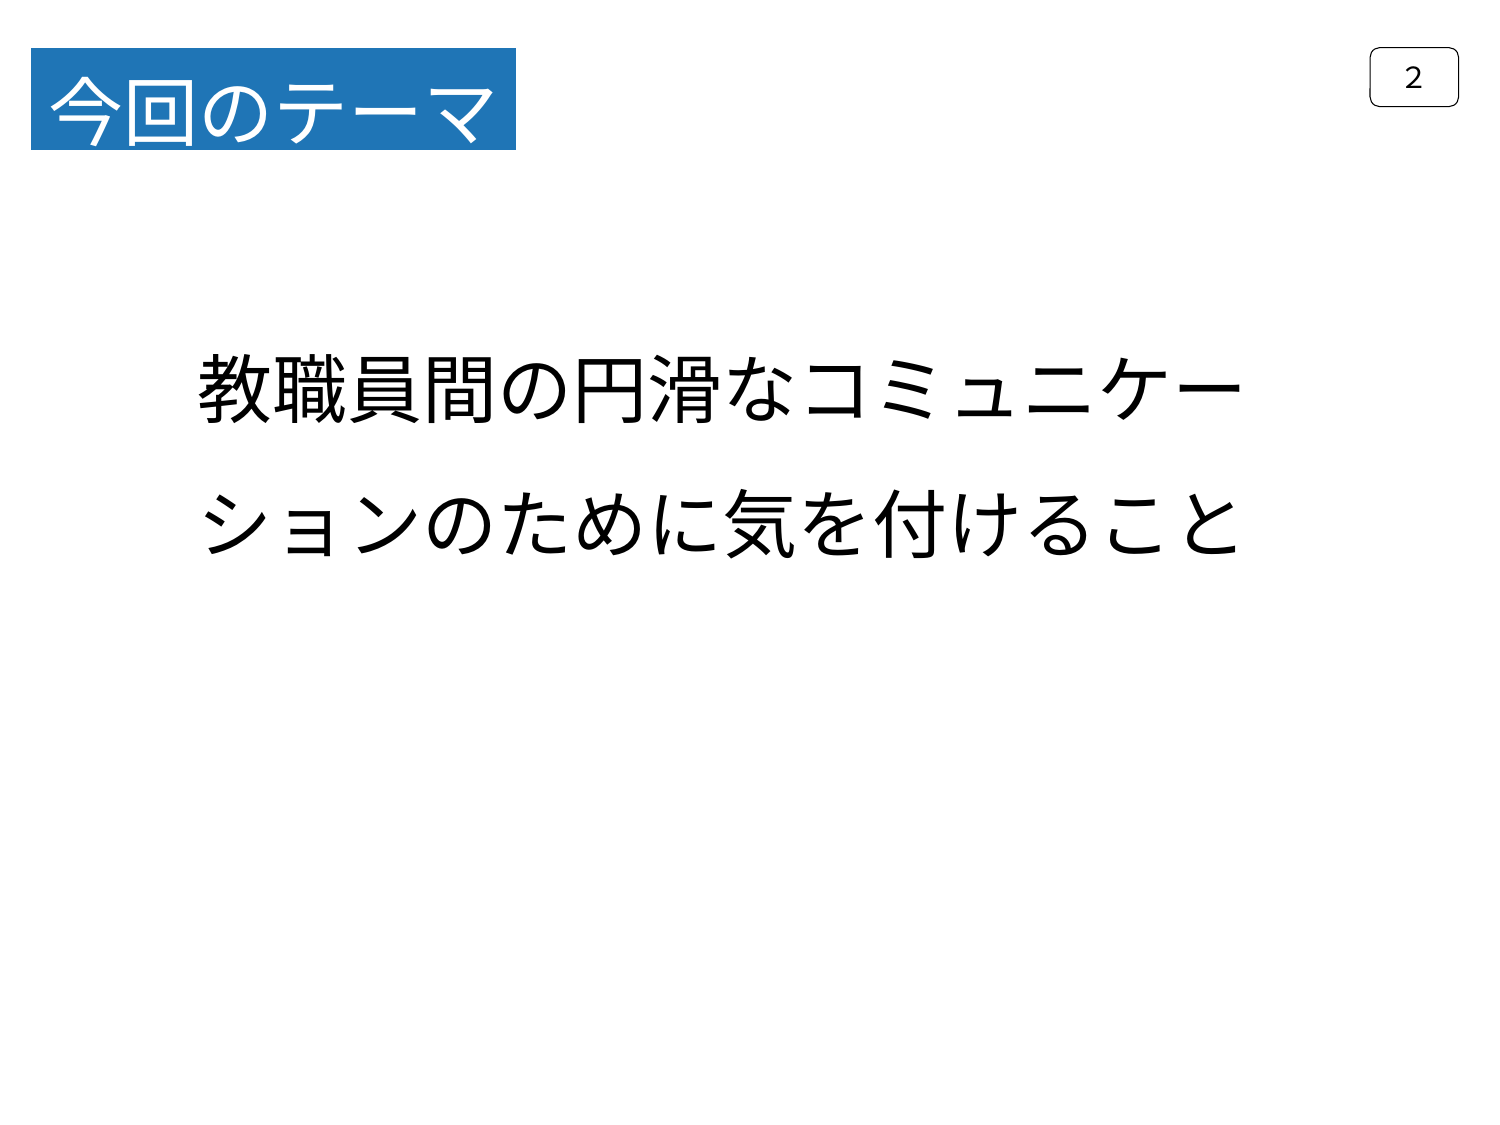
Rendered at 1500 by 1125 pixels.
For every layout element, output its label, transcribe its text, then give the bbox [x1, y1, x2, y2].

text_box 今回のテーマ [31, 48, 516, 150]
text_box ２ [1368, 46, 1460, 108]
text_box 教職員間の円滑なコミュニケーションのために気を付けること [182, 290, 1317, 575]
